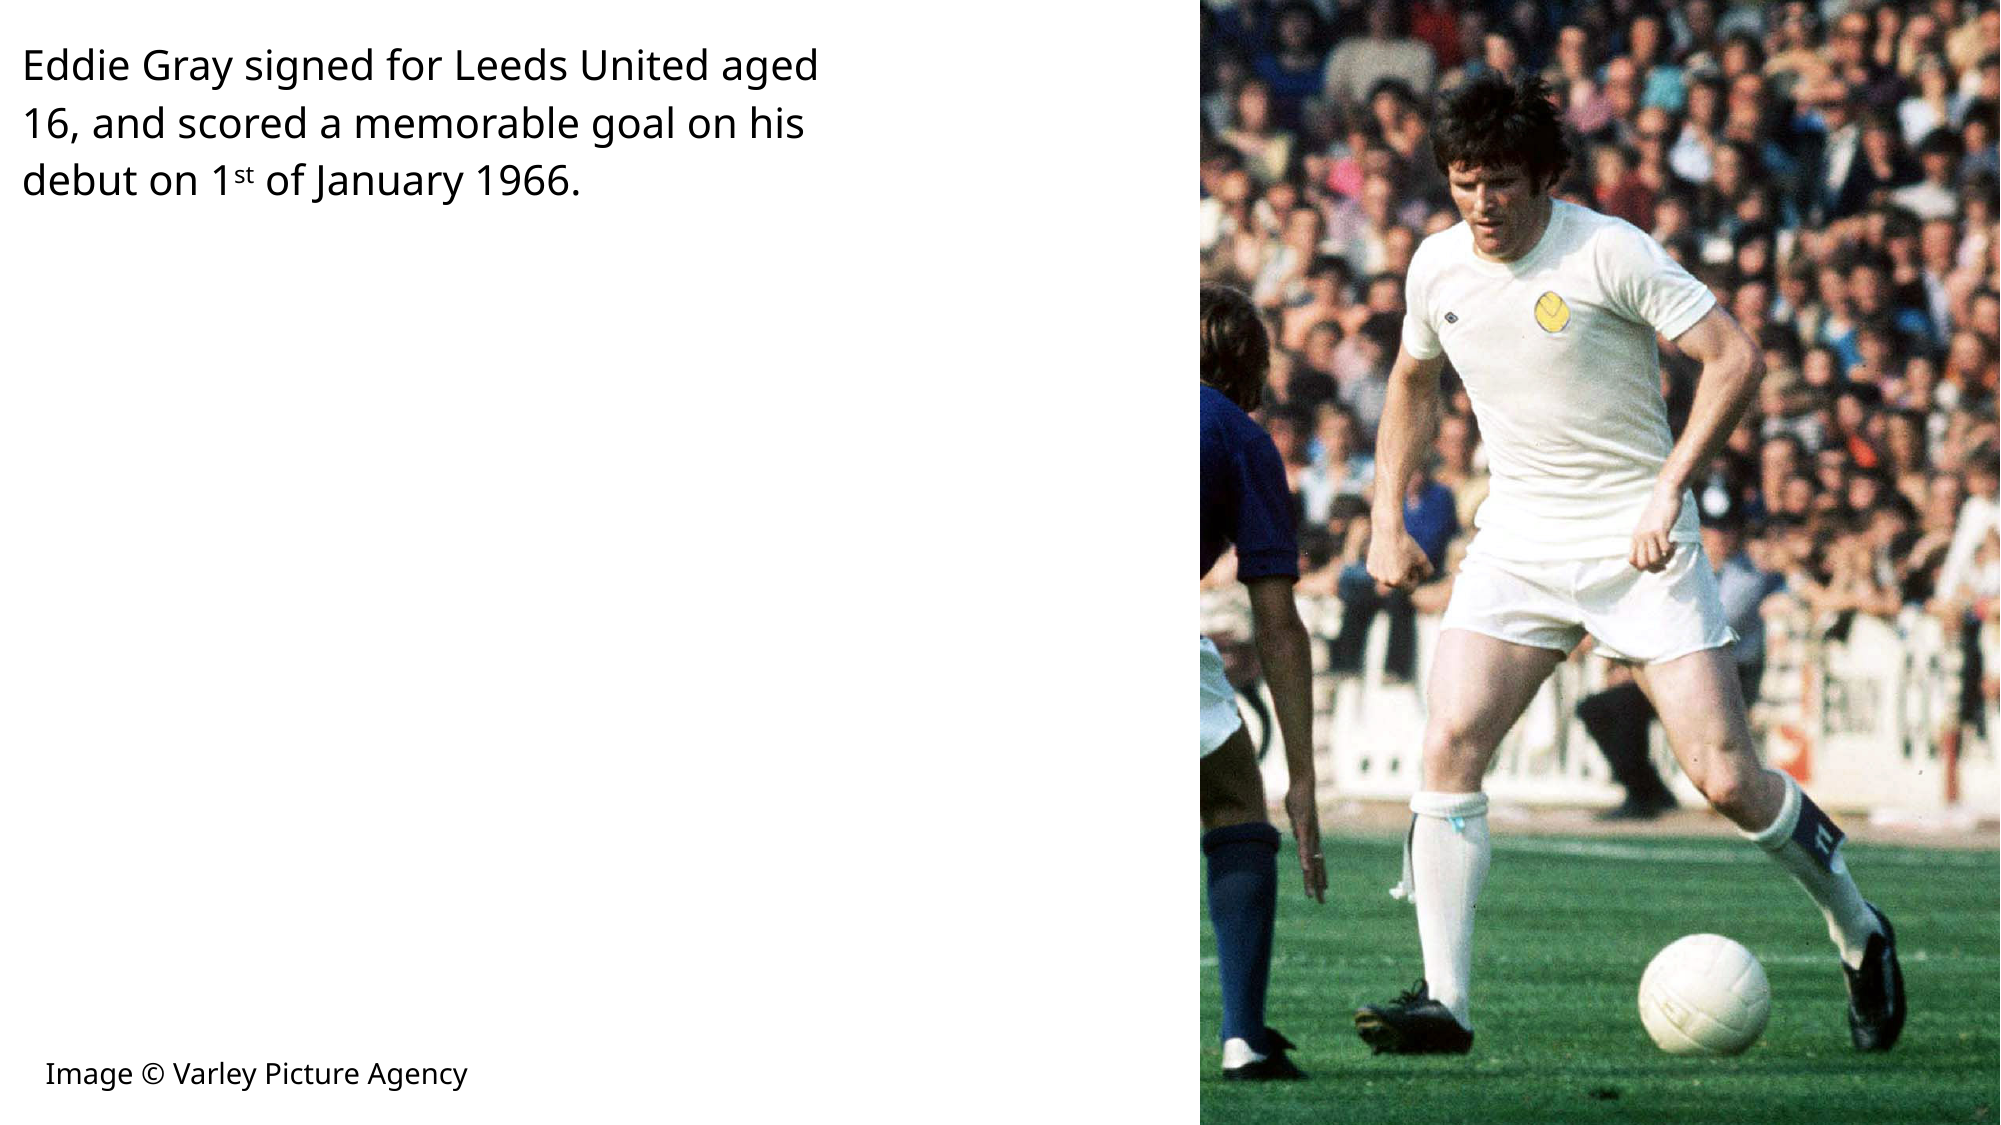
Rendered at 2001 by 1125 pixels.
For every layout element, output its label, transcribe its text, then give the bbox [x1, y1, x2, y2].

text_box Eddie Gray signed for Leeds United aged 16, and scored a memorable goal on his debut on 1st of January 1966. [7, 24, 872, 212]
picture [1199, 0, 2000, 1125]
text_box Image © Varley Picture Agency [30, 1047, 629, 1098]
